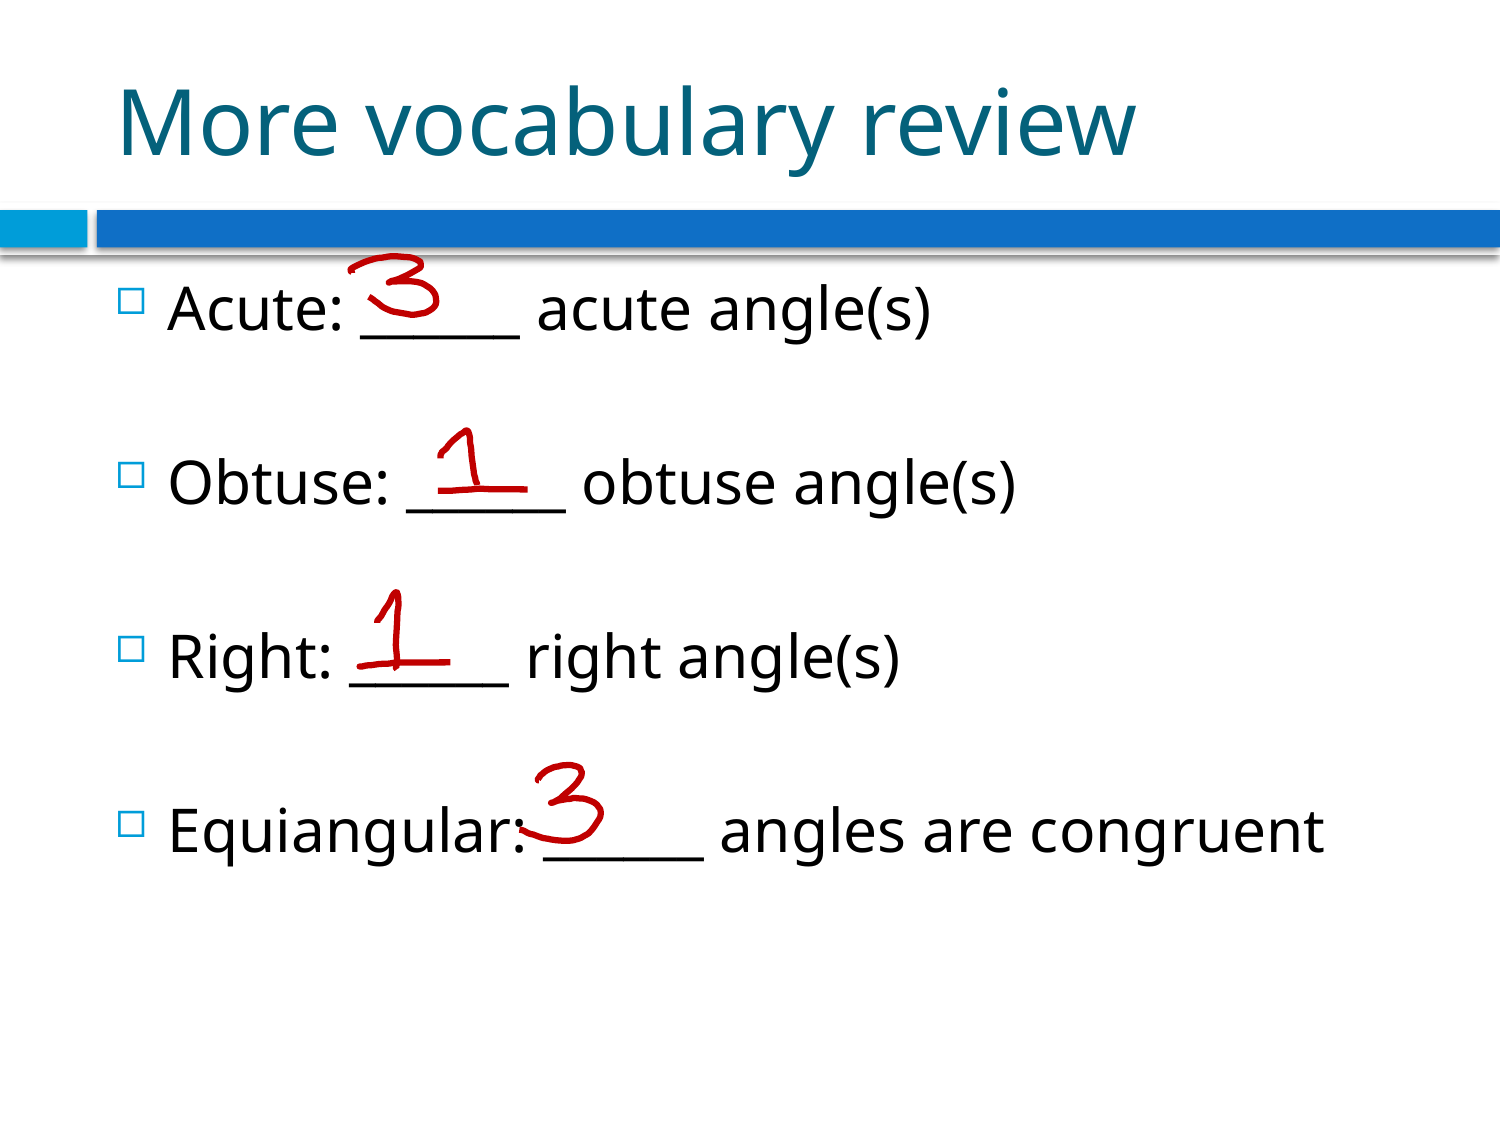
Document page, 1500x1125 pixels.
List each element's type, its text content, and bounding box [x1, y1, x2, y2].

list Acute: ______ acute angle(s) Obtuse: ______ obtuse angle(s) Right: ______ right angle(s) Equiangular: ______ angles are congruent [100, 262, 1438, 1000]
text_box [437, 487, 528, 492]
text_box [349, 255, 438, 316]
text_box [439, 429, 478, 486]
text_box [519, 764, 602, 842]
text_box [358, 661, 451, 668]
title More vocabulary review [100, 37, 1438, 200]
text_box [376, 591, 400, 661]
